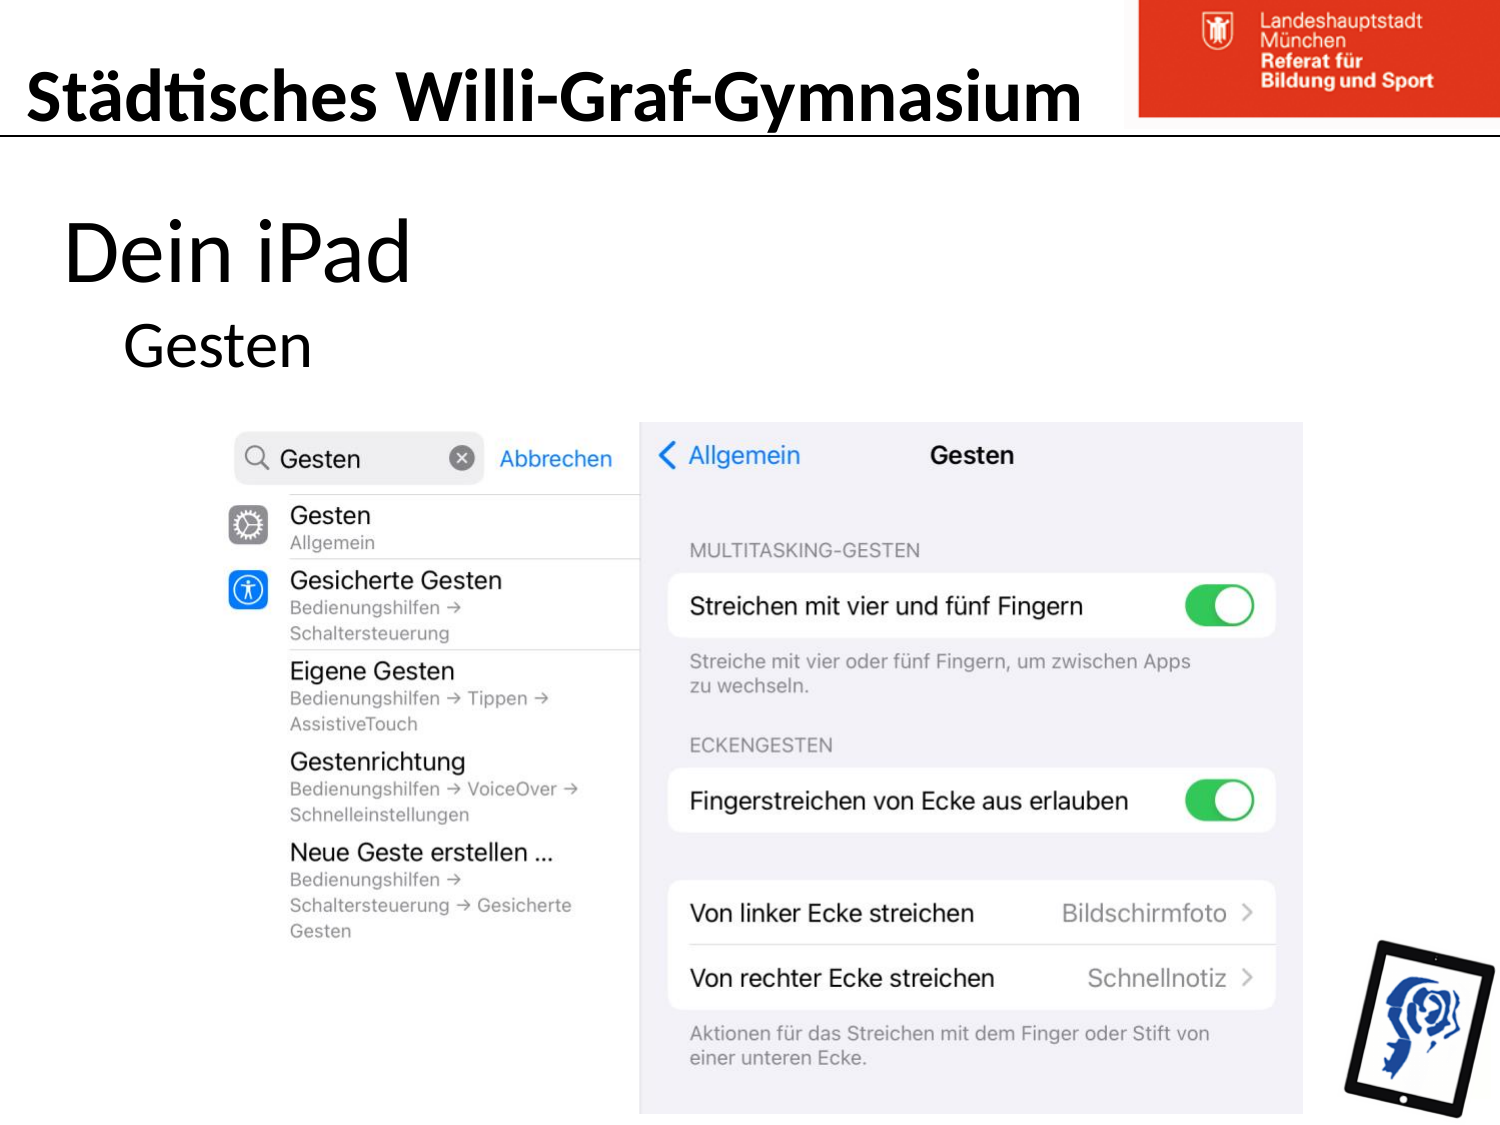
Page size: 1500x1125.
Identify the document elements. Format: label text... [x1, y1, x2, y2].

picture [1124, 0, 1500, 129]
picture [207, 421, 1304, 1114]
picture [1338, 934, 1500, 1124]
title Dein iPad Gesten [48, 183, 1324, 353]
